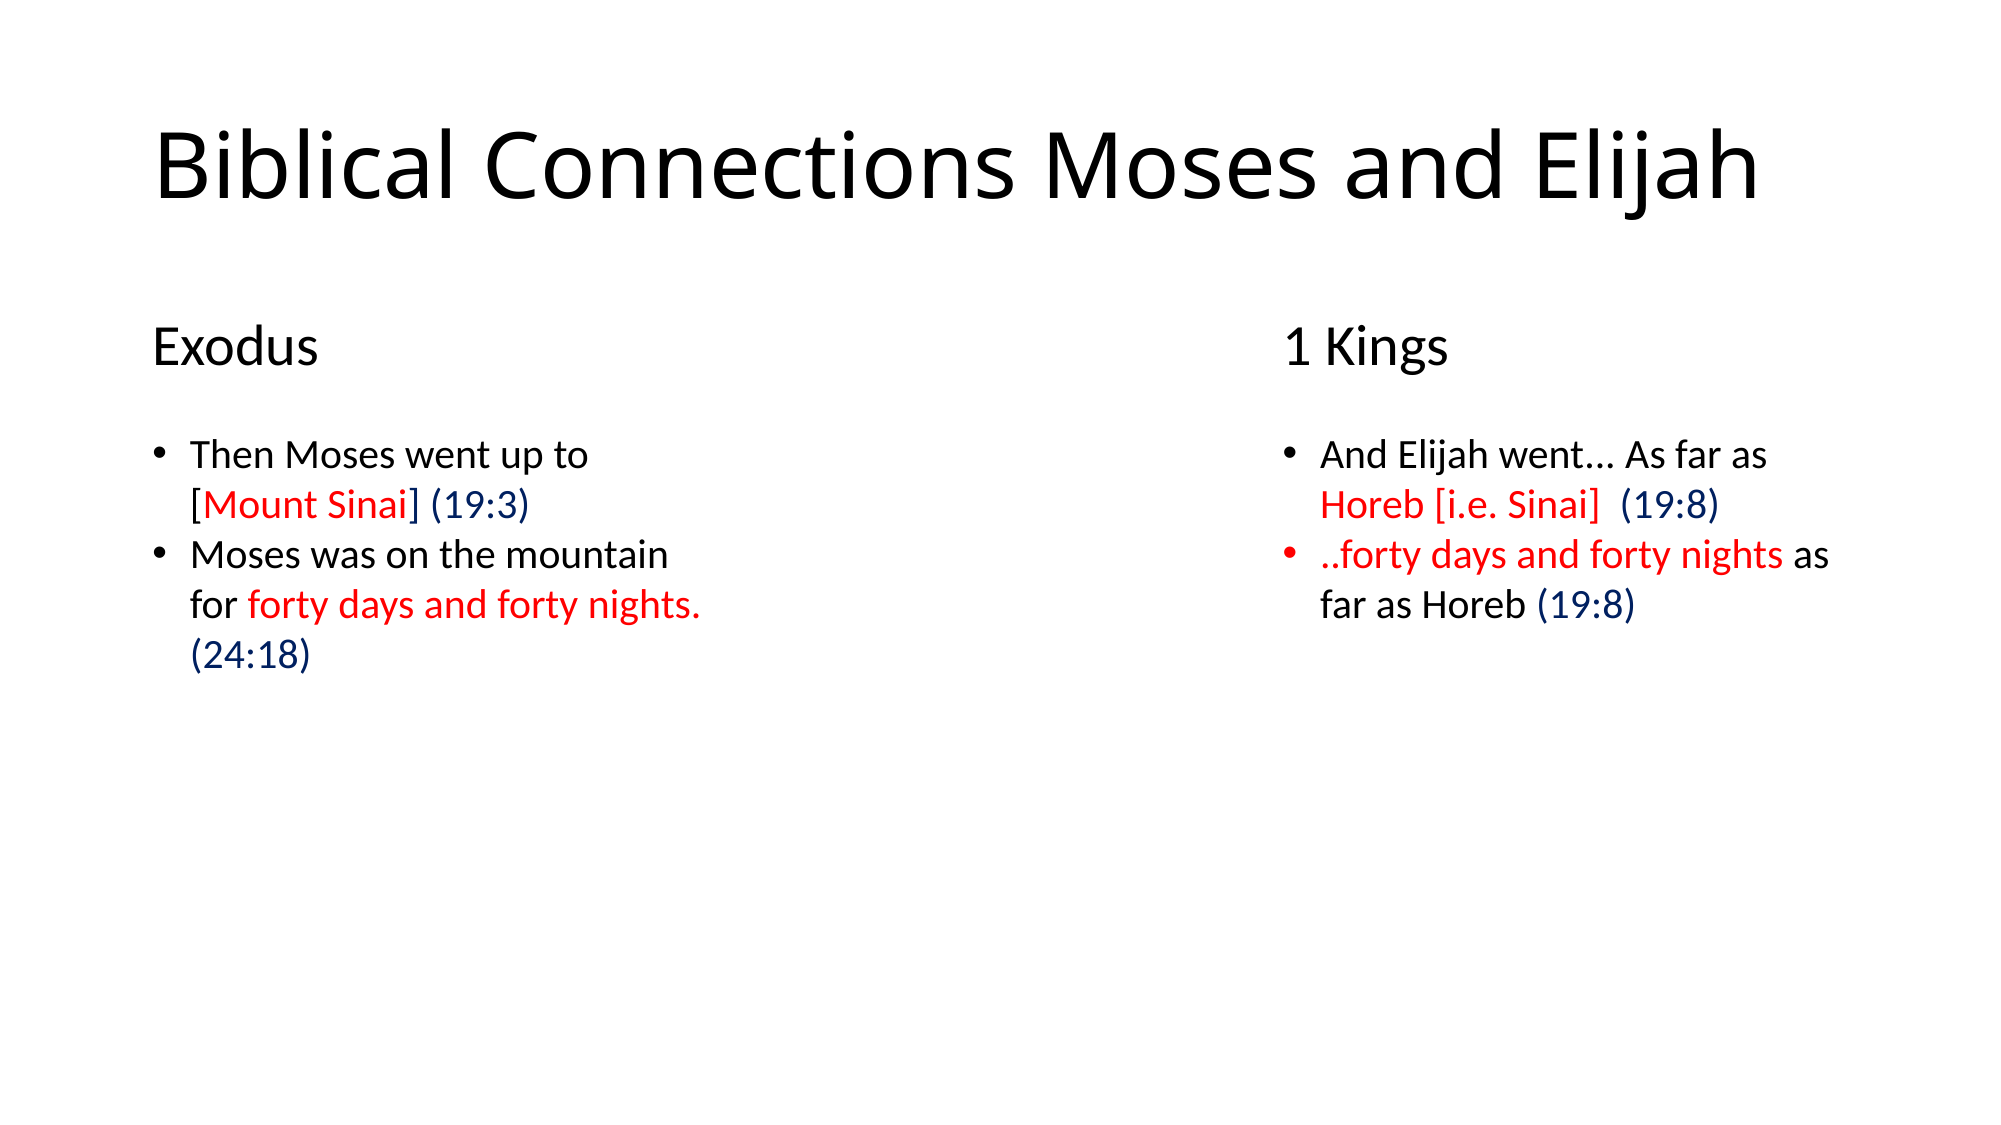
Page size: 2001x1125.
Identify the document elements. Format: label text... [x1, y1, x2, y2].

title Biblical Connections Moses and Elijah [137, 59, 1863, 278]
list Exodus Then Moses went up to [Mount Sinai] (19:3) Moses was on the mountain for forty days and forty nights. (24:18) 1 Kings And Elijah went... As far as Horeb [i.e. Sinai] (19:8) ..forty days and forty nights as far as Horeb (19:8) [137, 299, 1863, 1014]
